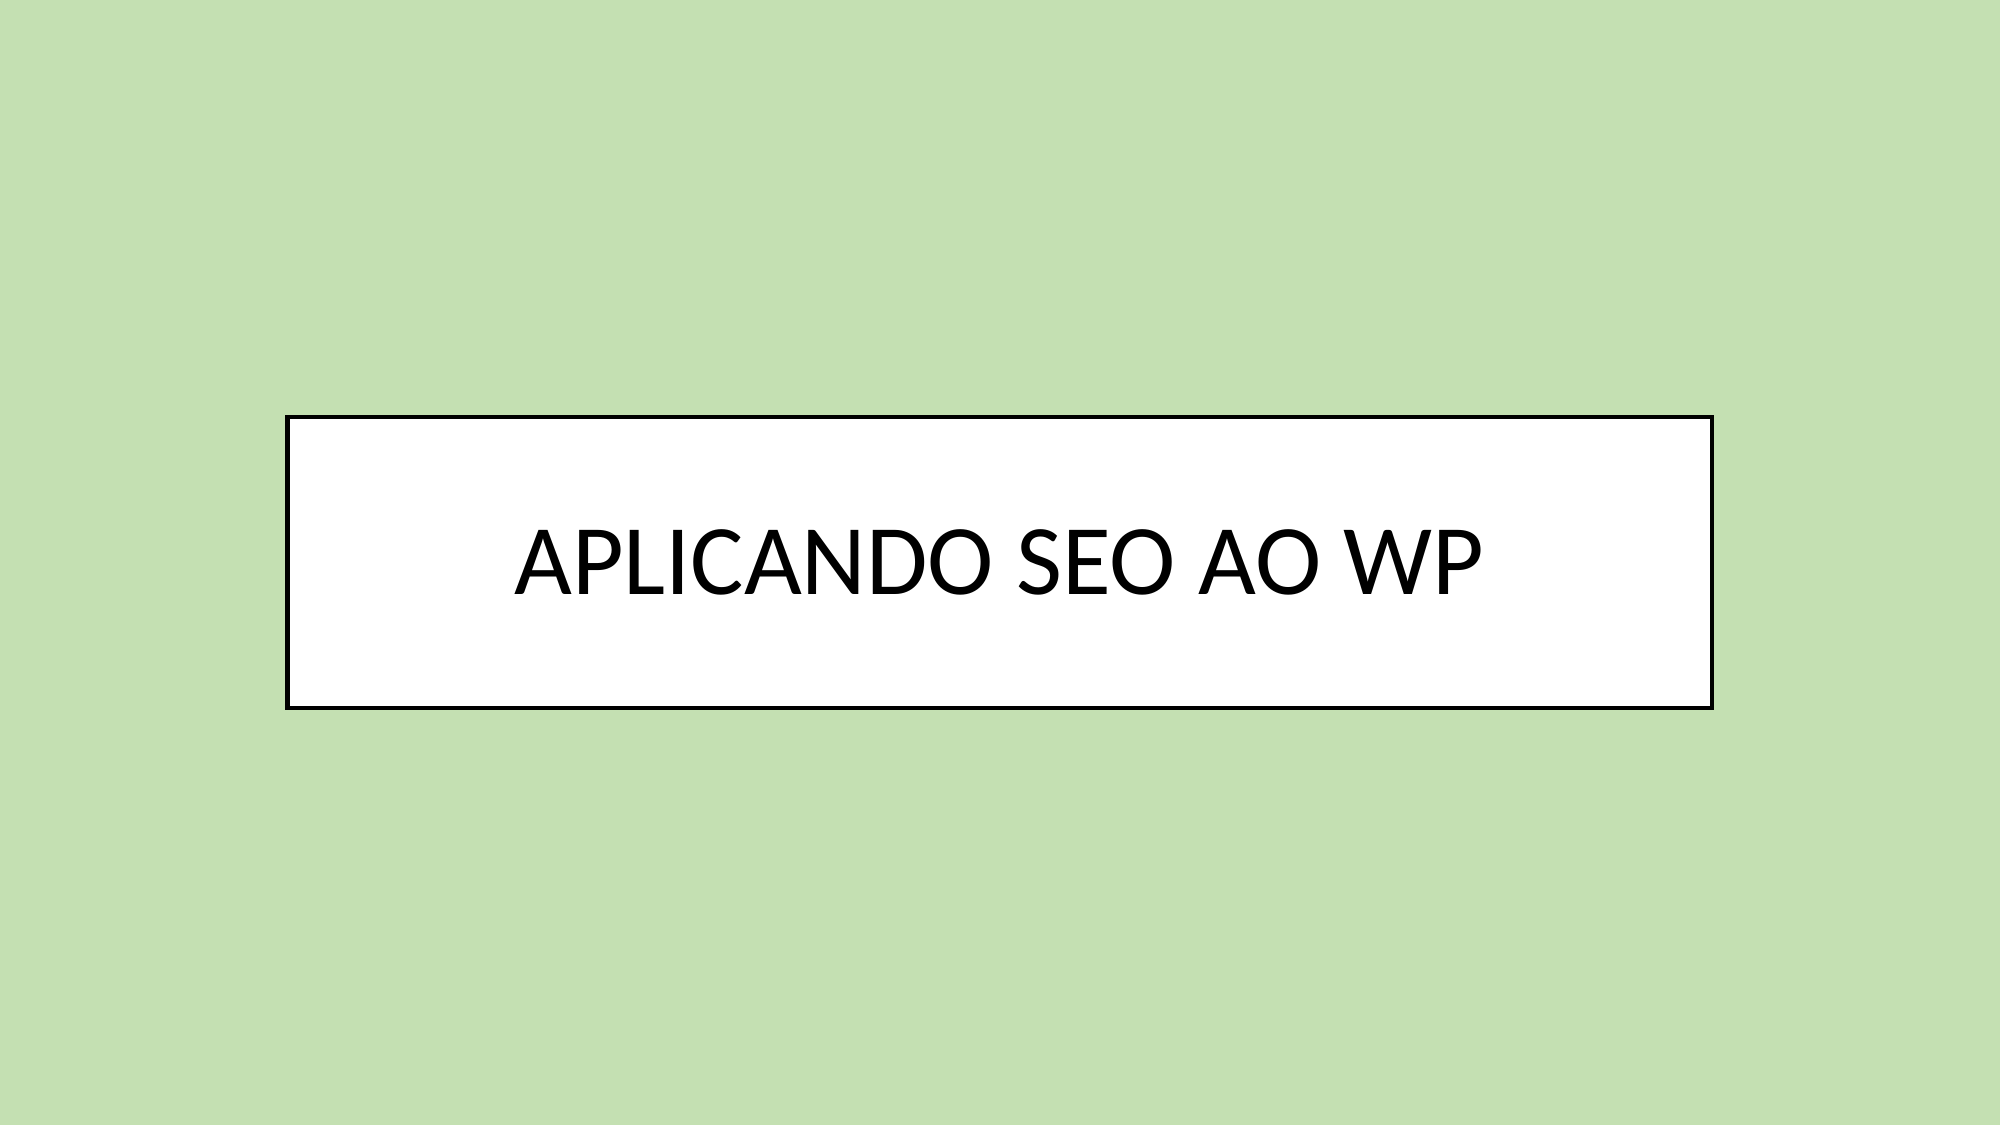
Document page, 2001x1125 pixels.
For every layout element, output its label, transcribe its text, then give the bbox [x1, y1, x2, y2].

text_box APLICANDO SEO AO WP [287, 417, 1713, 708]
